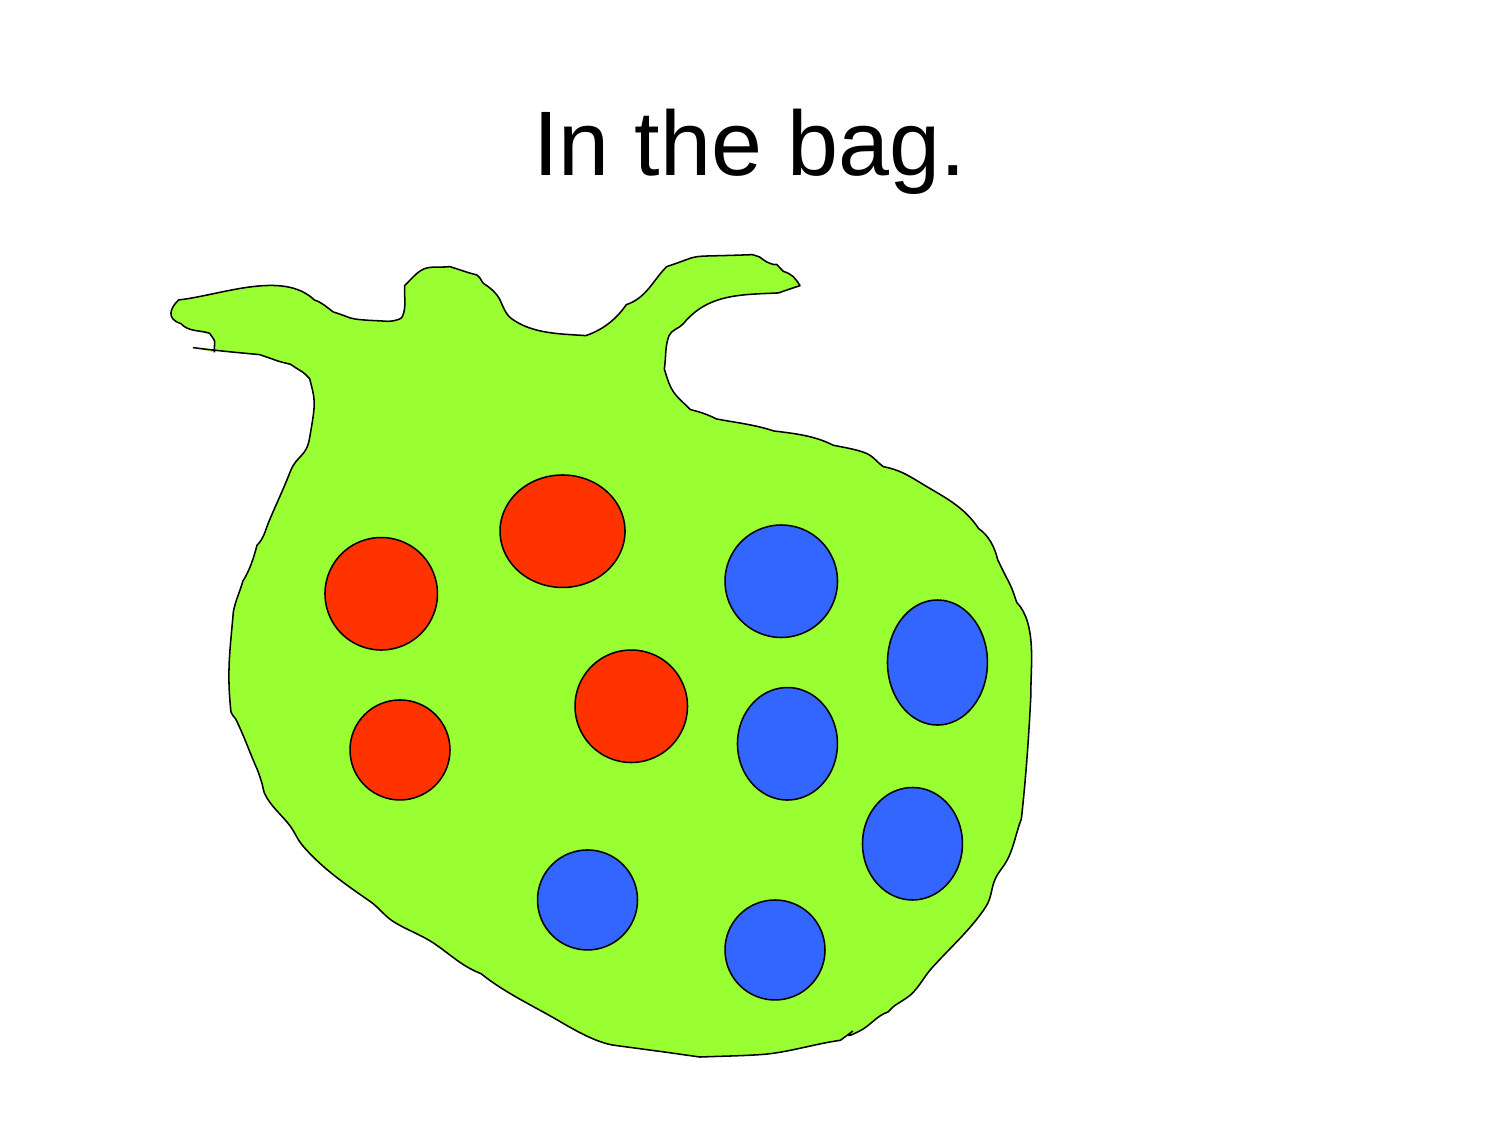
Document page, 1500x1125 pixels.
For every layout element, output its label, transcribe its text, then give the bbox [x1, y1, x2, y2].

text_box [324, 537, 438, 651]
text_box [350, 699, 451, 800]
text_box [725, 525, 838, 638]
text_box [862, 787, 963, 901]
text_box [537, 849, 638, 950]
title In the bag. [74, 44, 1426, 233]
text_box [500, 474, 626, 588]
text_box [170, 254, 1032, 1058]
text_box [737, 687, 838, 801]
text_box [575, 650, 688, 763]
text_box [725, 900, 826, 1000]
text_box [887, 600, 988, 726]
